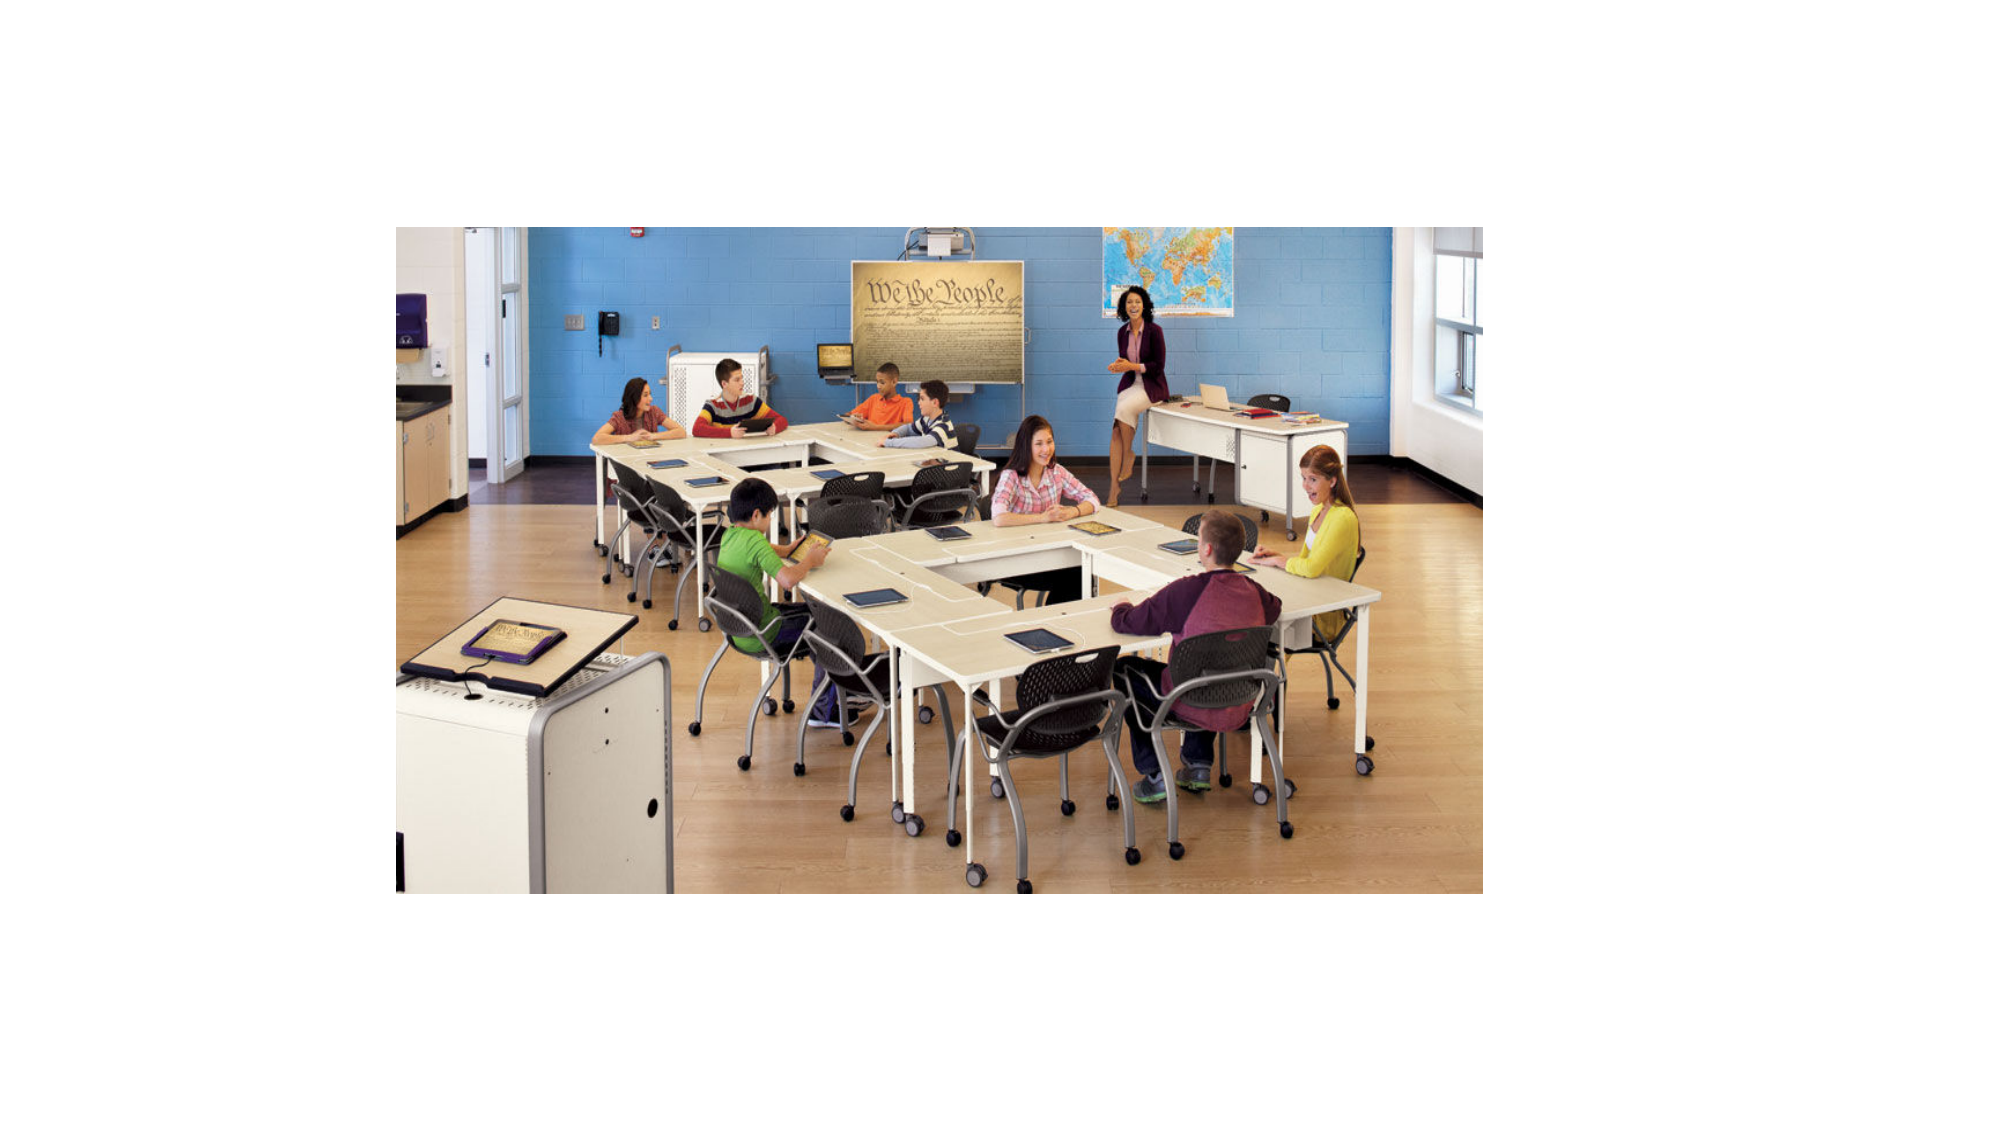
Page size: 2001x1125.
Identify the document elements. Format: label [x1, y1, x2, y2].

picture [396, 227, 1483, 894]
